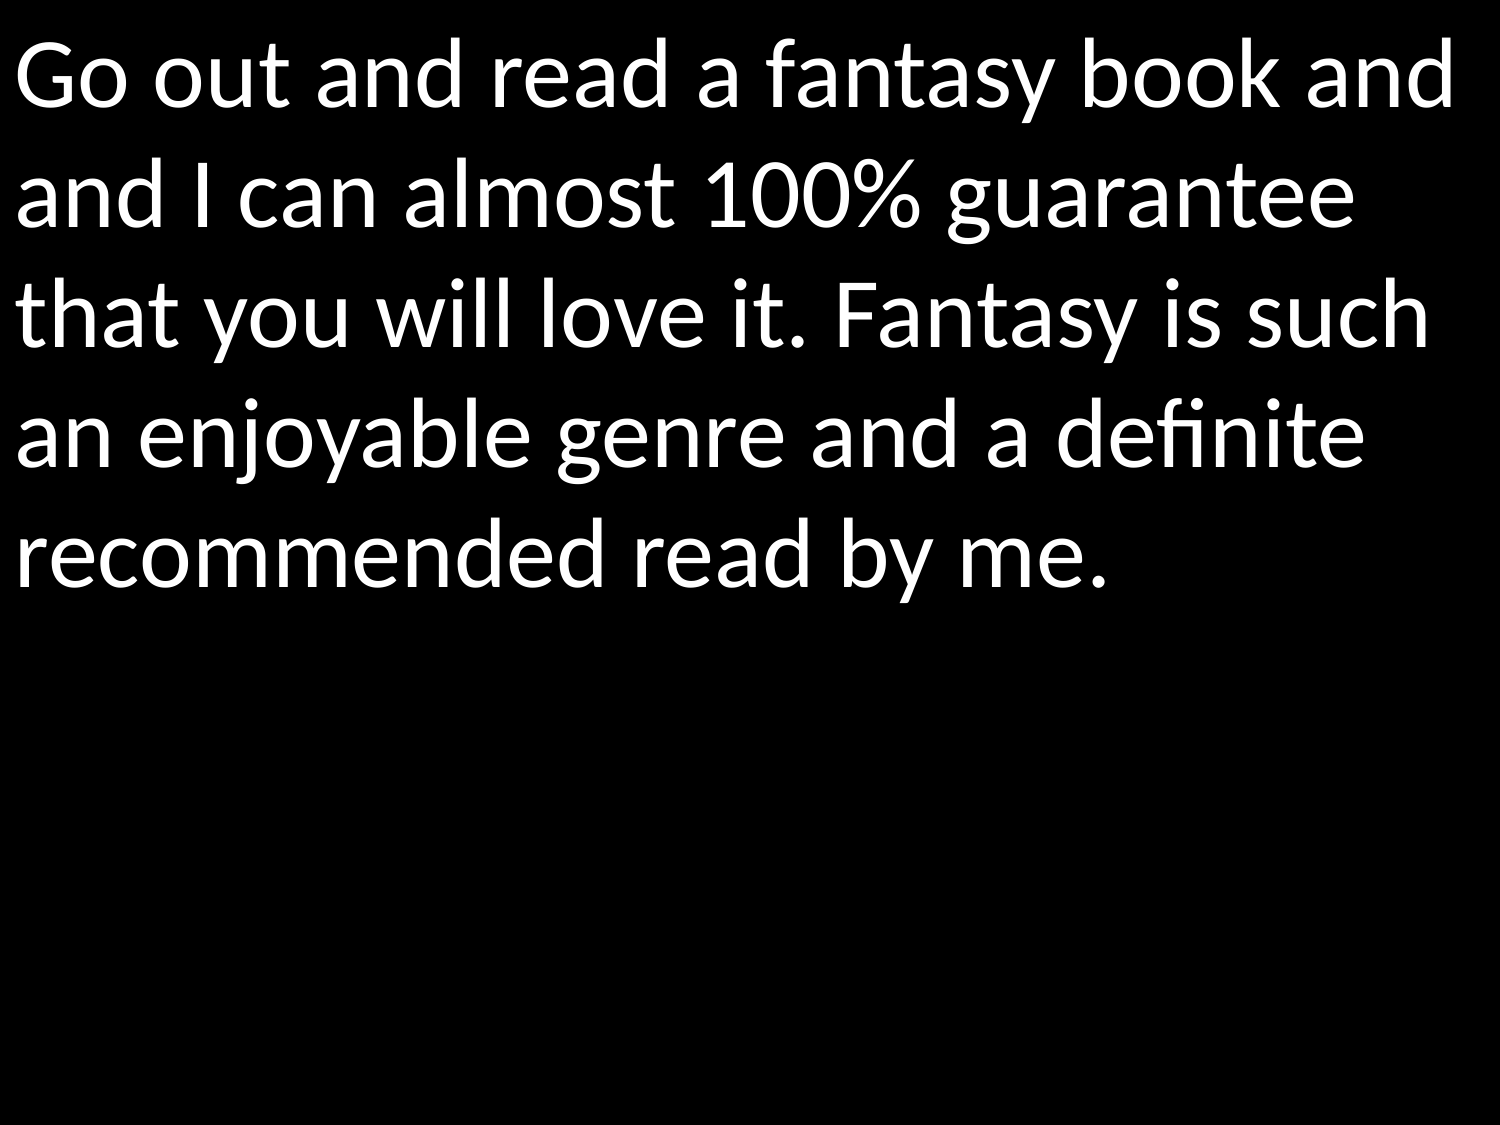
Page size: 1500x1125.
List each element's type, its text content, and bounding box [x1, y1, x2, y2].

text_box Go out and read a fantasy book and and I can almost 100% guarantee that you will love it. Fantasy is such an enjoyable genre and a definite recommended read by me. [0, 0, 1500, 615]
